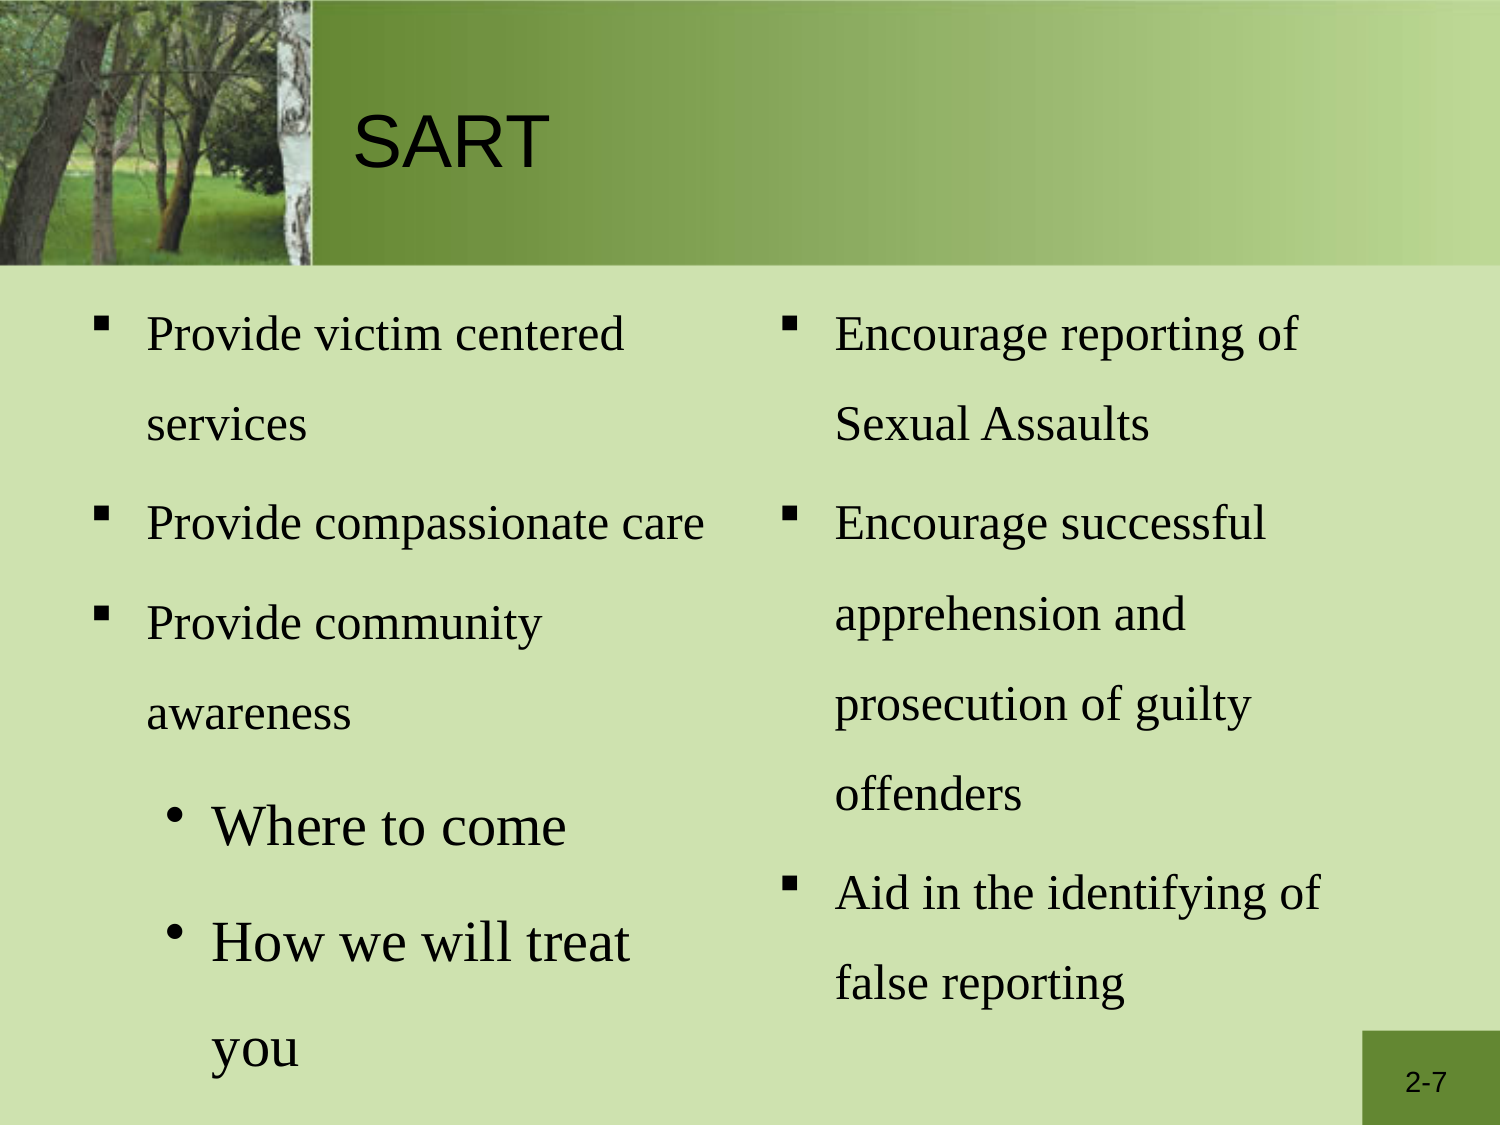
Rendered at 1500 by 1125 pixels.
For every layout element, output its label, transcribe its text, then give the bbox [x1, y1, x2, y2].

list Provide victim centered services Provide compassionate care Provide community awareness Where to come How we will treat you [75, 262, 737, 1006]
picture [0, 0, 1500, 1125]
title SART [337, 24, 1438, 250]
list Encourage reporting of Sexual Assaults Encourage successful apprehension and prosecution of guilty offenders Aid in the identifying of false reporting [763, 262, 1425, 1006]
slide_number 2-7 [1149, 1031, 1463, 1107]
